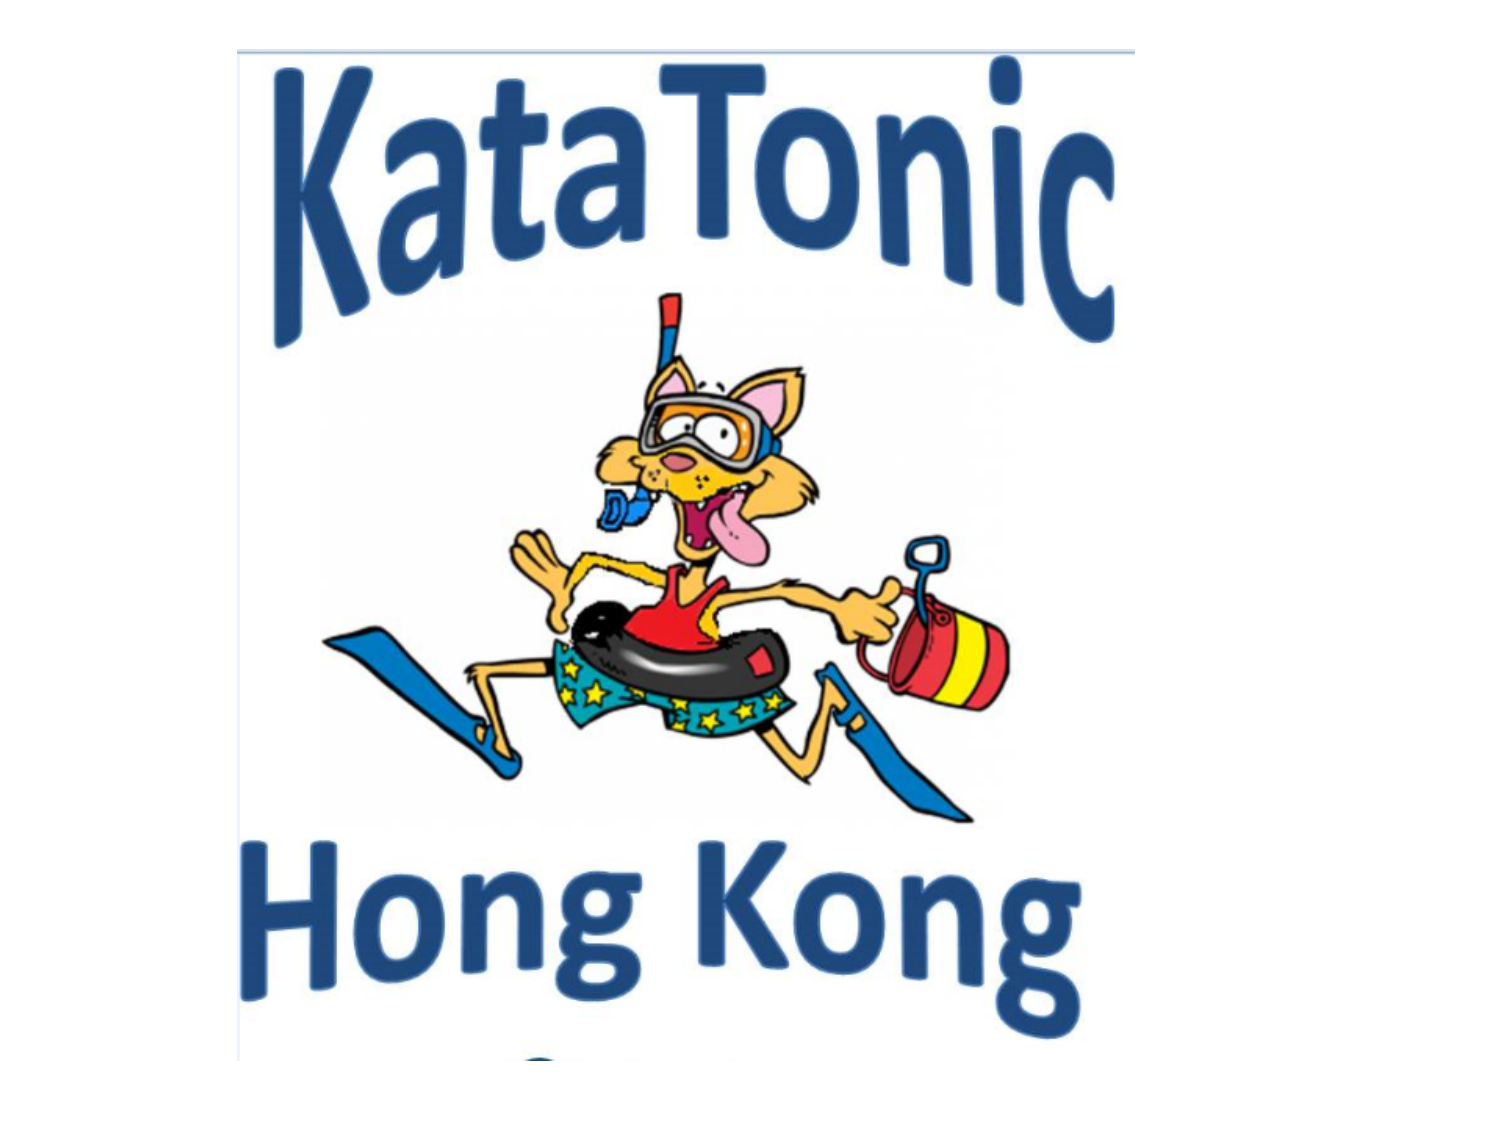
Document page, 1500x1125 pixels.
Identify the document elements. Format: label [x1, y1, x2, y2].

picture [237, 49, 1135, 1062]
